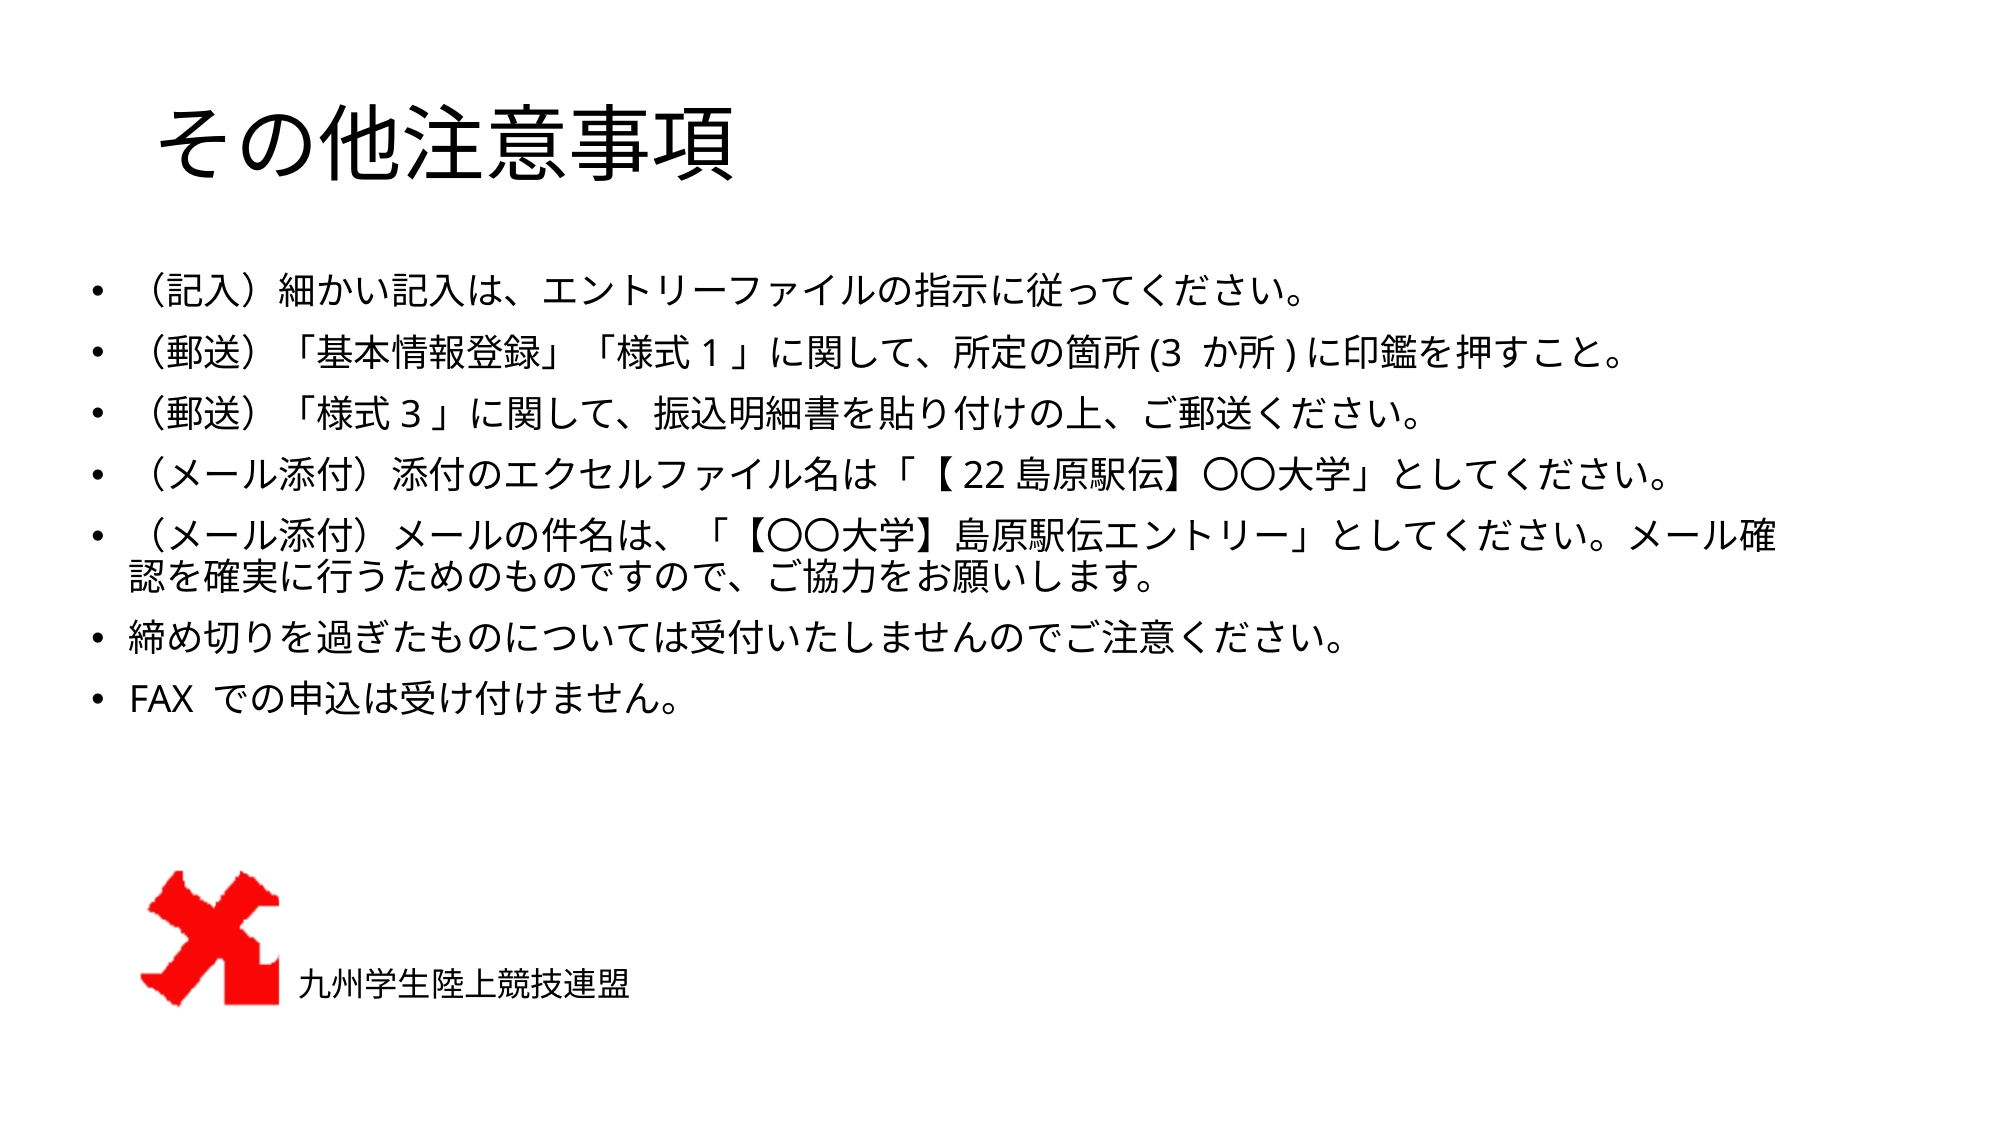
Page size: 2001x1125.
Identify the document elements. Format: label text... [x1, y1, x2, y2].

picture [137, 979, 284, 1014]
list （記入）細かい記入は、エントリーファイルの指示に従ってください。 （郵送）「基本情報登録」「様式1」に関して、所定の箇所(3 か所)に印鑑を押すこと。 （郵送）「様式3」に関して、振込明細書を貼り付けの上、ご郵送ください。 （メール添付）添付のエクセルファイル名は「【22島原駅伝】〇〇大学」としてください。 （メール添付）メールの件名は、「【〇〇大学】島原駅伝エントリー」としてください。メール確認を確実に行うためのものですので、ご協力をお願いします。 締め切りを過ぎたものについては受付いたしませんのでご注意ください。 FAX での申込は受け付けません。 [76, 264, 1802, 979]
title その他注意事項 [137, 29, 1863, 265]
